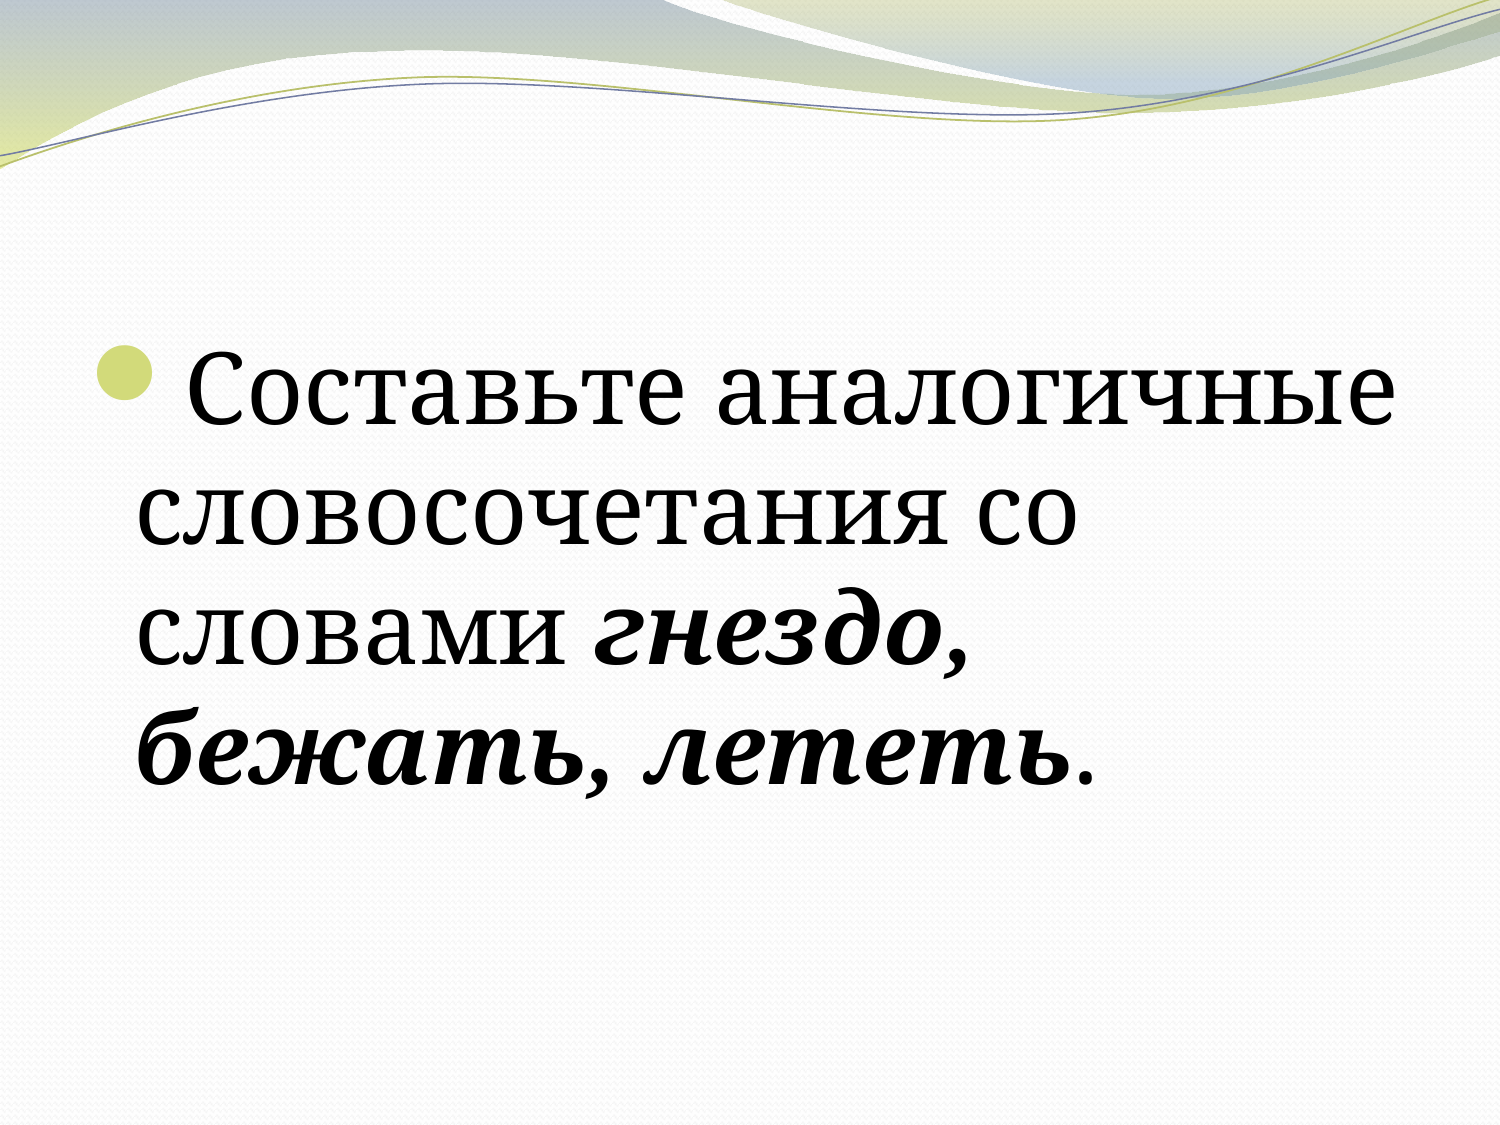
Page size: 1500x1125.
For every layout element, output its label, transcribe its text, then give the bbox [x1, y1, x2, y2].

list Составьте аналогичные словосочетания со словами гнездо, бежать, лететь. [75, 317, 1425, 1038]
